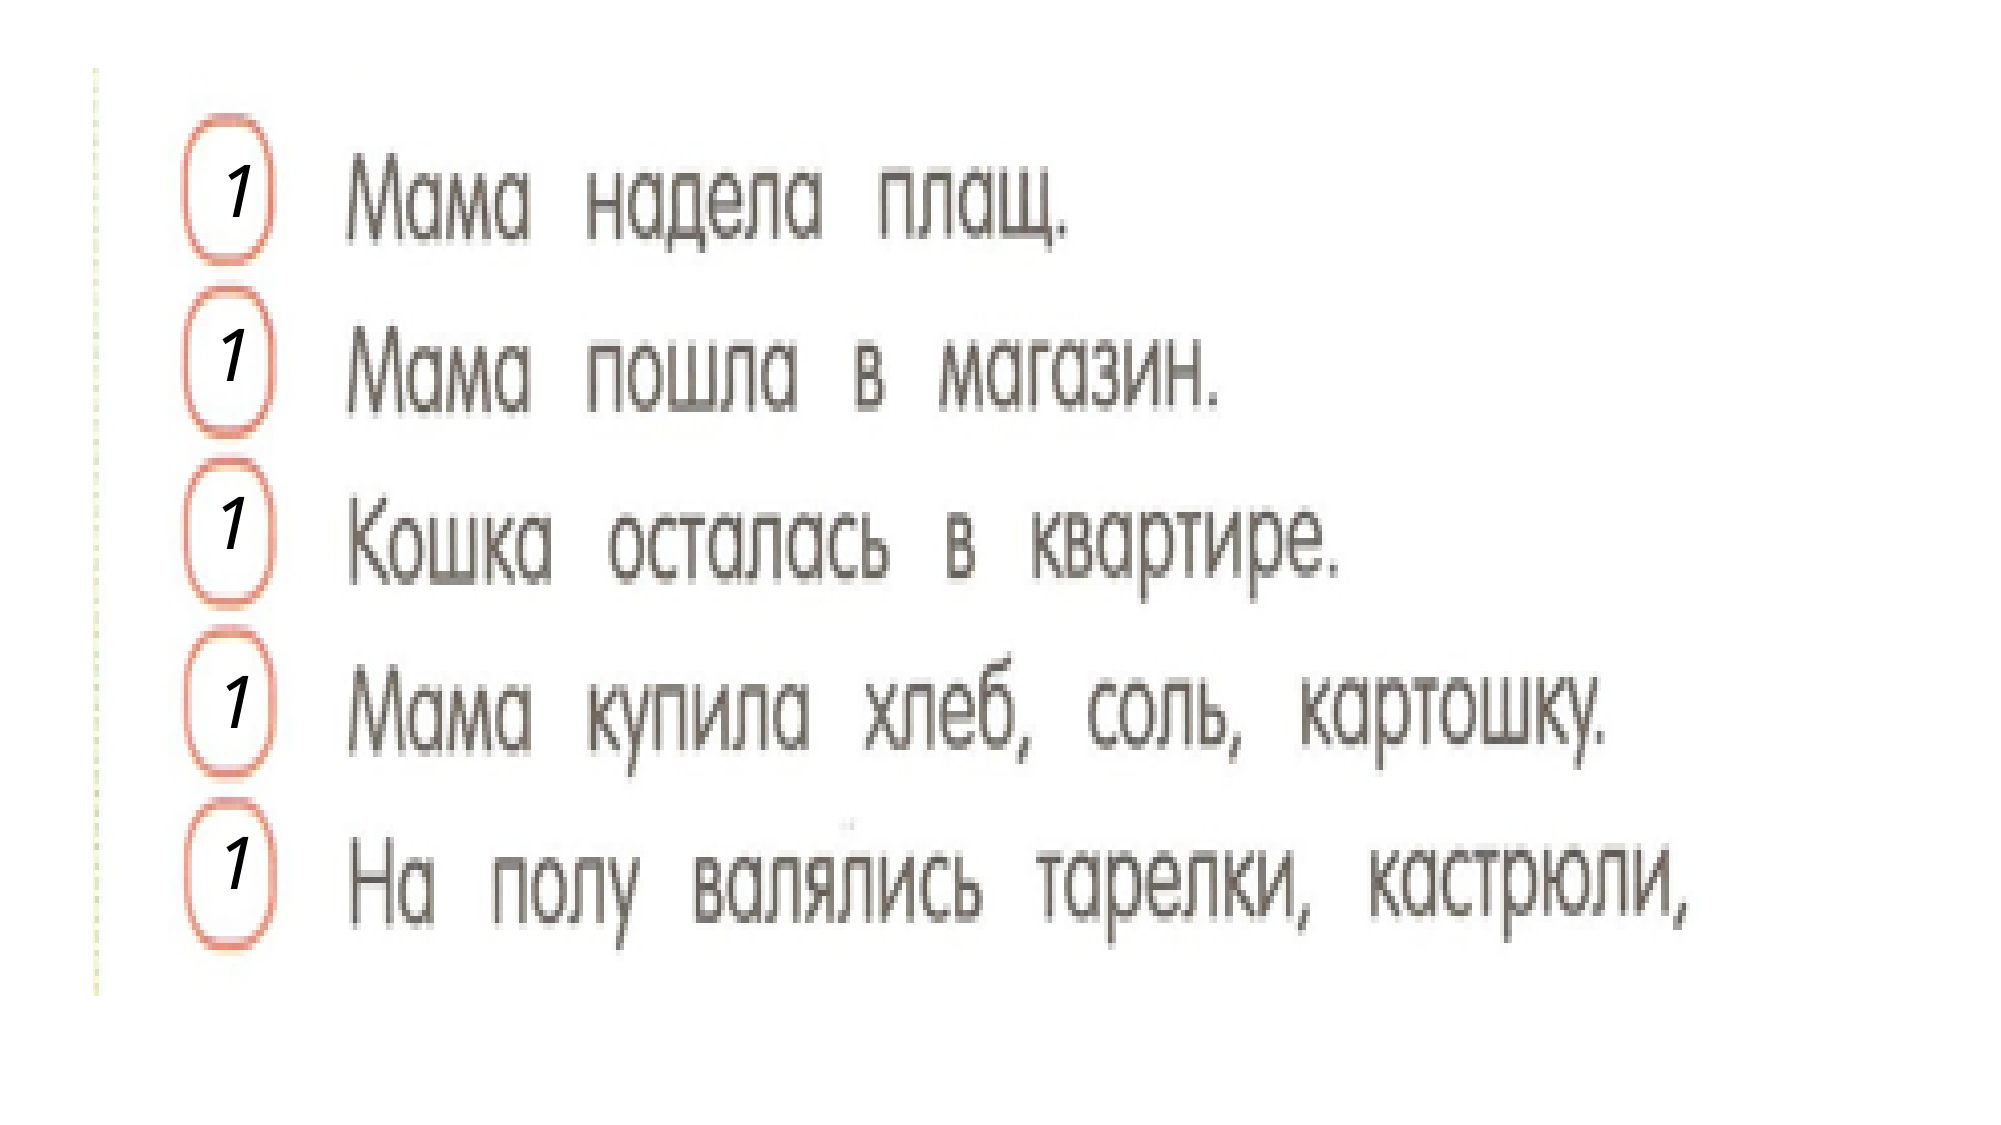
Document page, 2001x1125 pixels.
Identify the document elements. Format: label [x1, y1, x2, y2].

picture [61, 68, 1973, 996]
